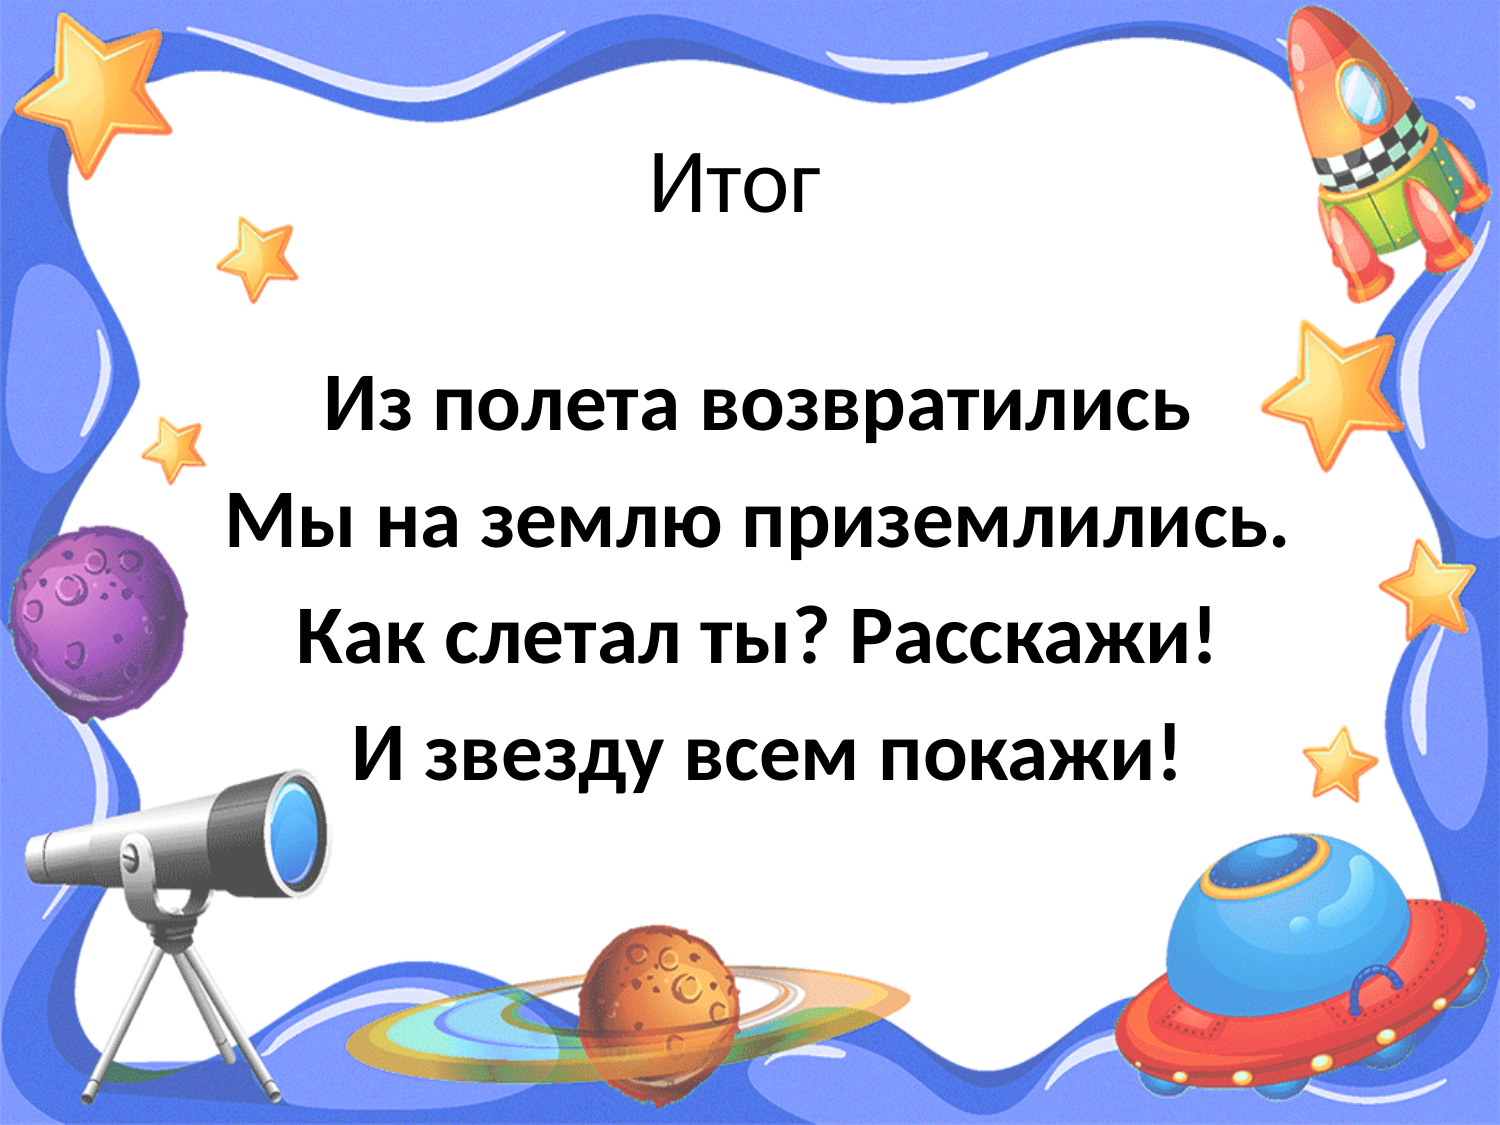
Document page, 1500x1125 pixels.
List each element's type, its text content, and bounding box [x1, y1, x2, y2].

title Итог [70, 82, 1421, 270]
list Из полета возвратились Мы на землю приземлились. Как слетал ты? Расскажи! И звезду всем покажи! [187, 339, 1348, 844]
